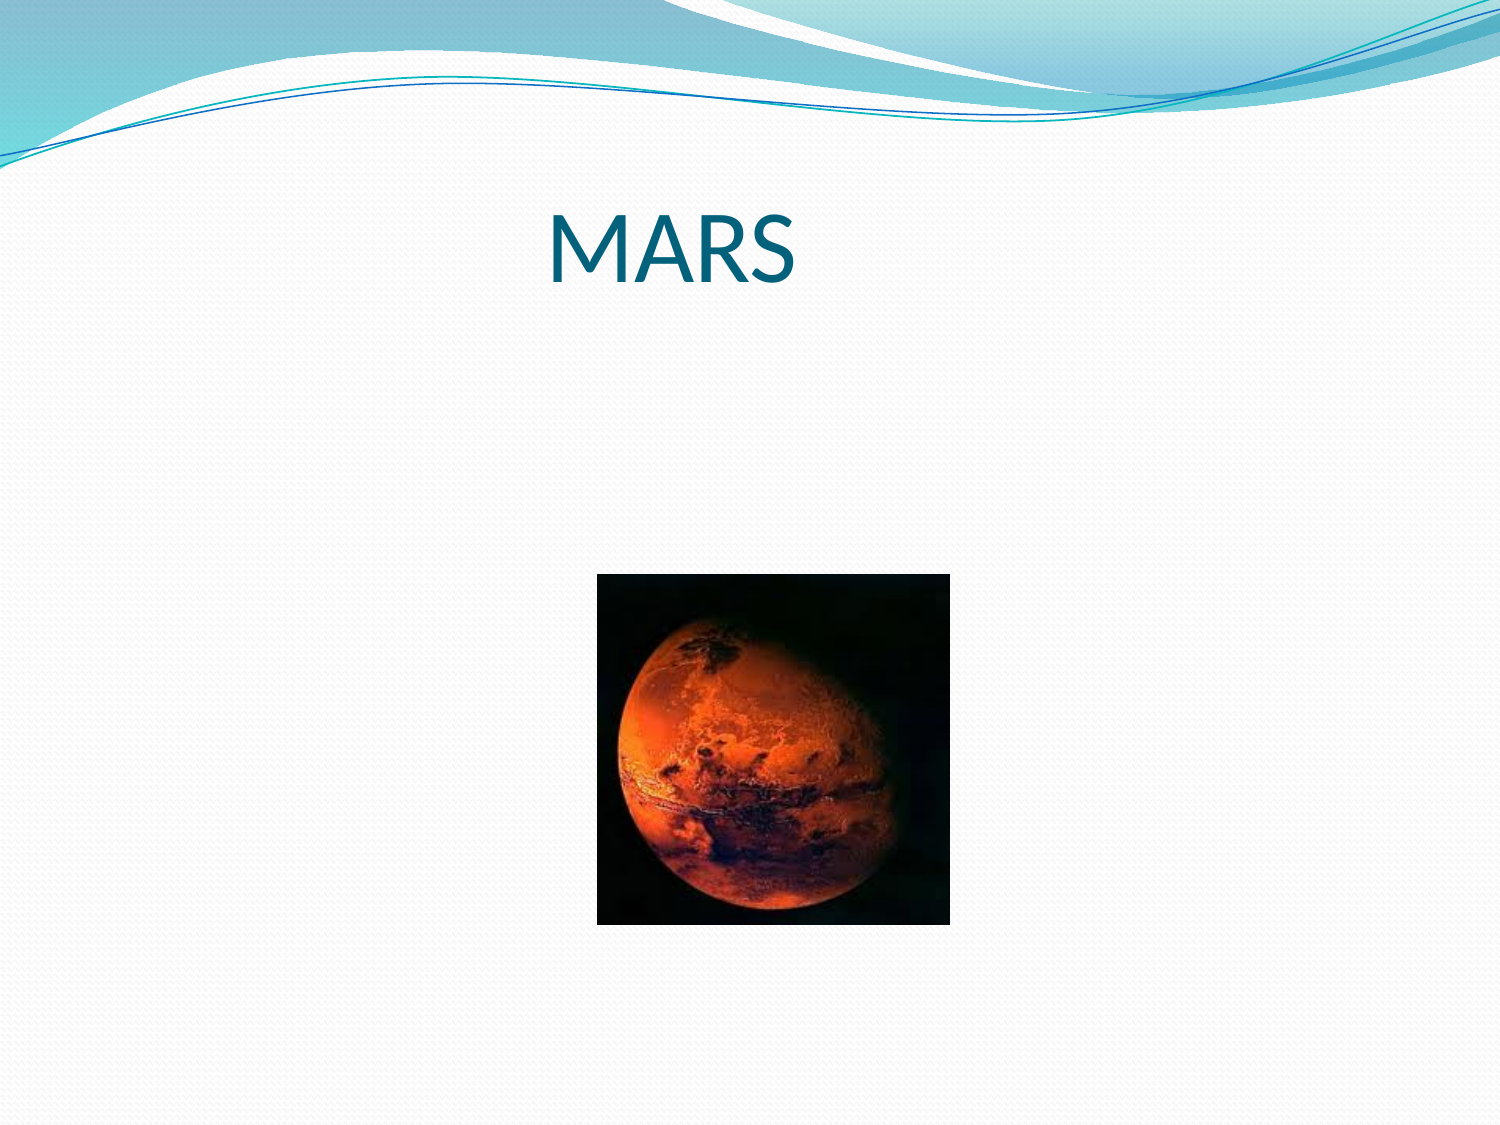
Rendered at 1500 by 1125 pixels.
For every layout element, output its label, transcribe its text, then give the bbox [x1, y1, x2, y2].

picture [597, 573, 950, 925]
title MARS [75, 115, 1425, 303]
